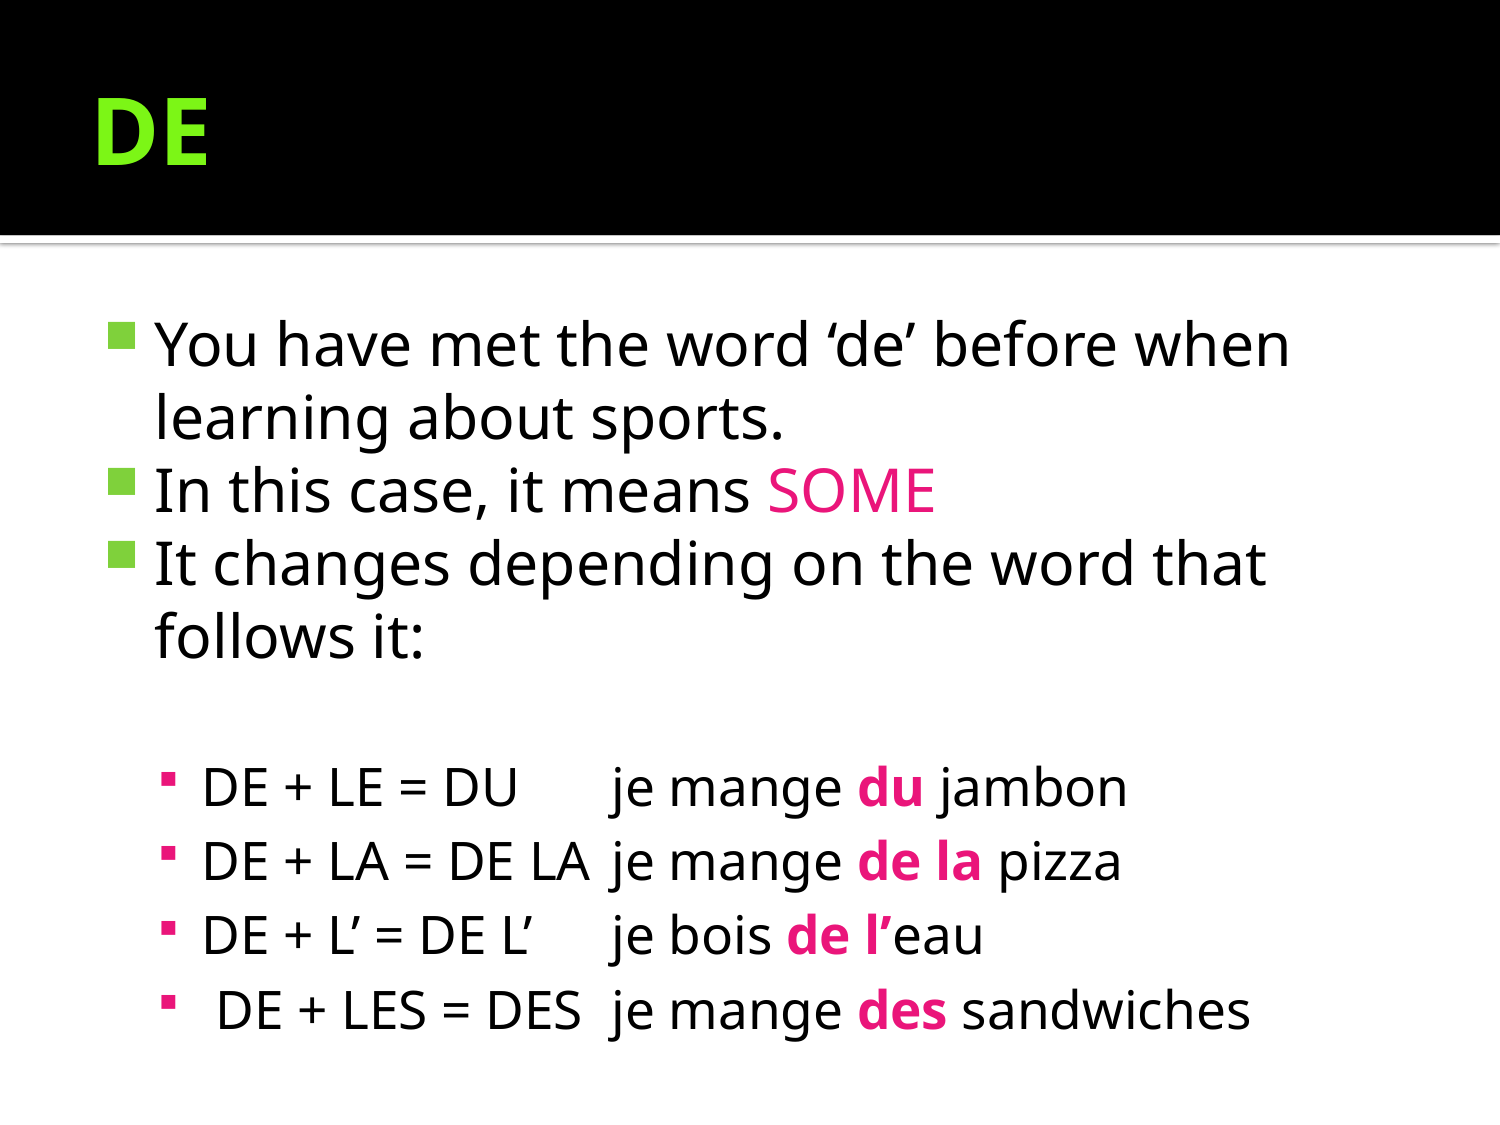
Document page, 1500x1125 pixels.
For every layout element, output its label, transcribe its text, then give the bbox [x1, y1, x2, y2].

list You have met the word ‘de’ before when learning about sports. In this case, it means SOME It changes depending on the word that follows it: DE + LE = DU je mange du jambon DE + LA = DE LA je mange de la pizza DE + L’ = DE L’ je bois de l’eau DE + LES = DES je mange des sandwiches [74, 290, 1500, 1051]
title DE [75, 25, 1425, 231]
